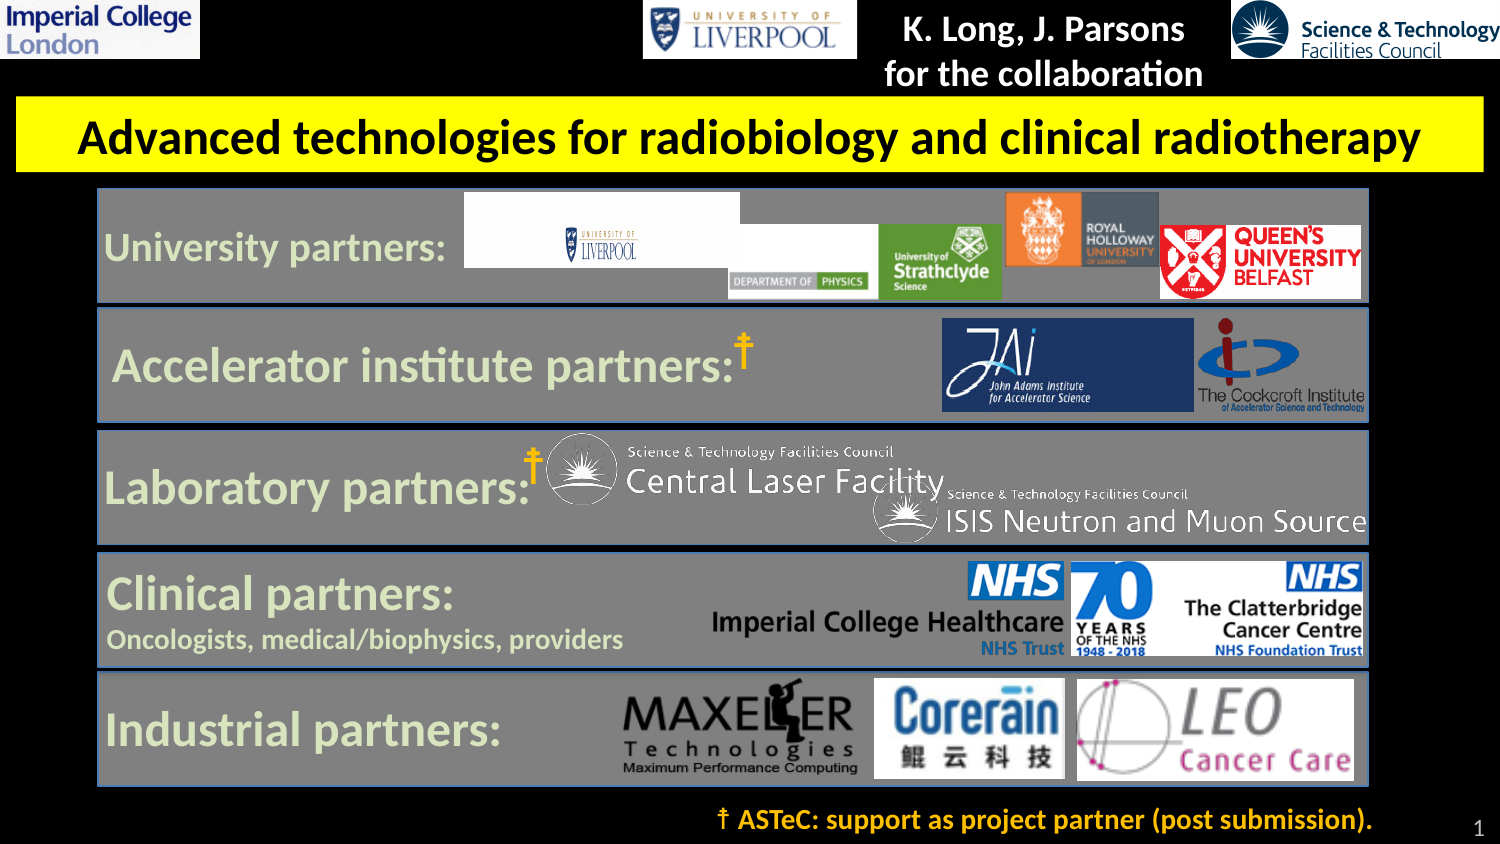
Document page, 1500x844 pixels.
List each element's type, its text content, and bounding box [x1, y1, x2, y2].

text_box ☨ ASTeC: support as project partner (post submission). [700, 793, 1389, 843]
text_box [86, 673, 1369, 787]
picture [642, 0, 858, 59]
title Advanced technologies for radiobiology and clinical radiotherapy [16, 96, 1484, 173]
picture [0, 0, 200, 59]
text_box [89, 552, 1369, 668]
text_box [86, 430, 1369, 545]
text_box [86, 188, 1369, 303]
slide_number 1 [1149, 808, 1500, 844]
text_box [93, 309, 1369, 423]
picture [1231, 0, 1500, 59]
